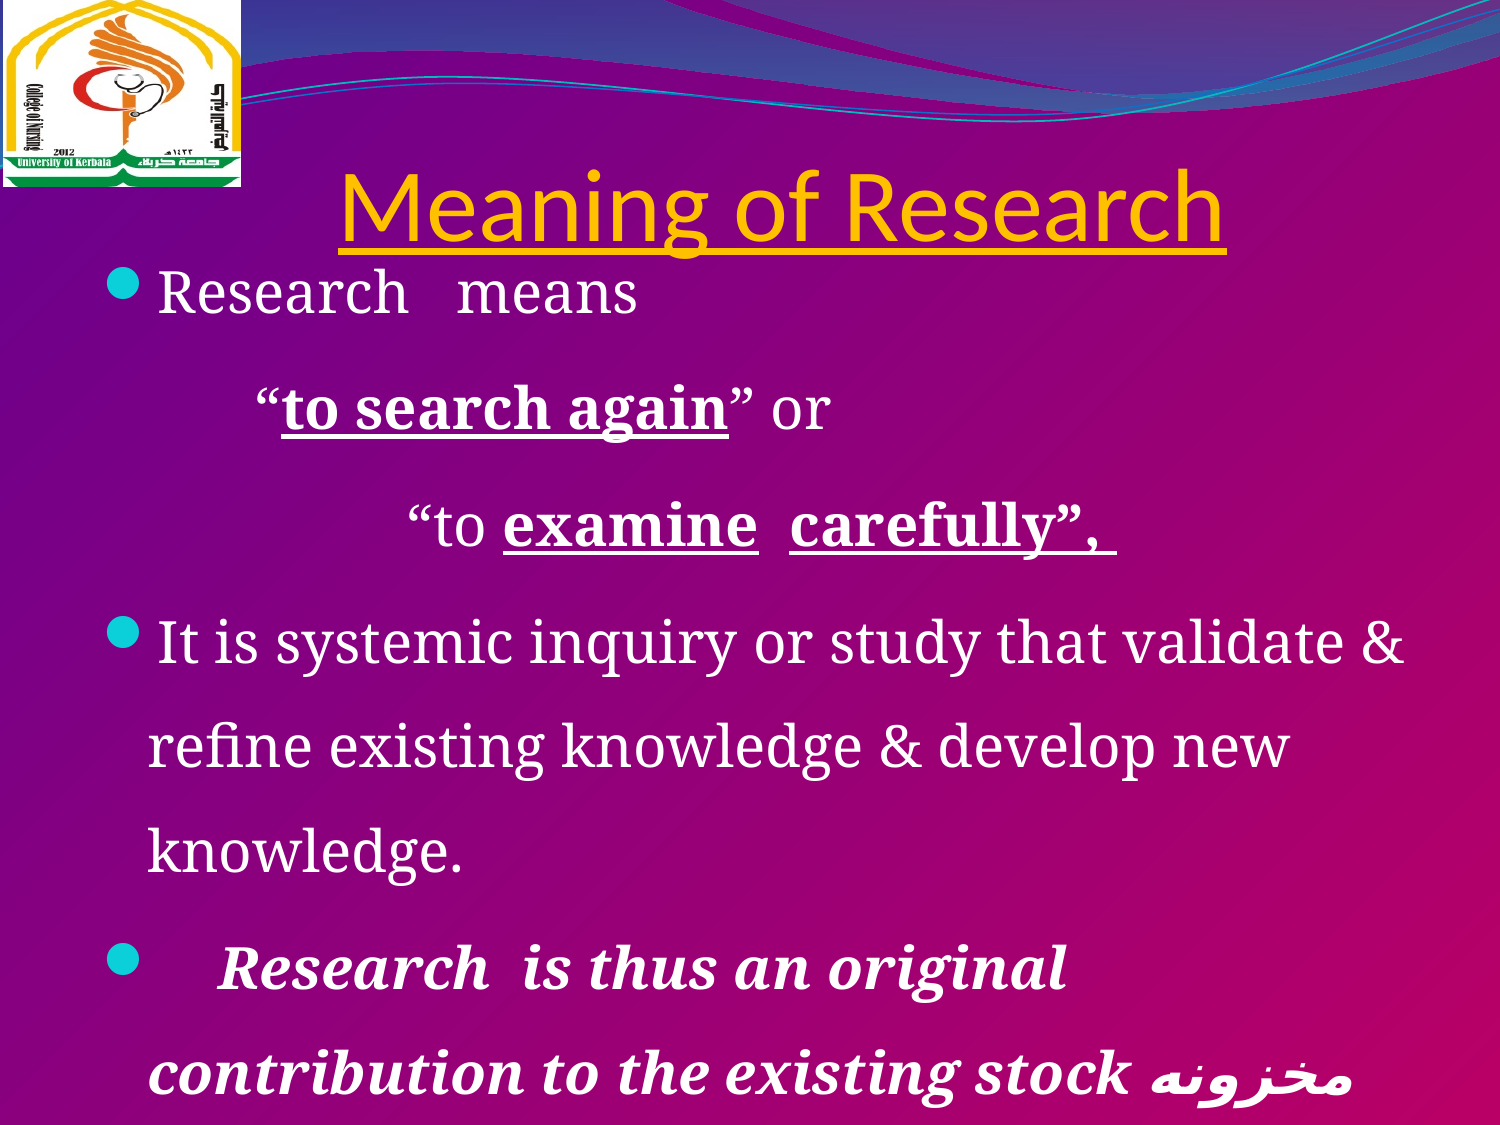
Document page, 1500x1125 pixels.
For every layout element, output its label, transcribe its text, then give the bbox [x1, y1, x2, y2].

title Meaning of Research [337, 62, 1425, 212]
picture [3, 0, 241, 187]
list Research means “to search again” or “to examine carefully”, It is systemic inquiry or study that validate & refine existing knowledge & develop new knowledge. Research is thus an original contribution to the existing stock مخزونه of knowledge making for its advancement. [87, 212, 1438, 1125]
